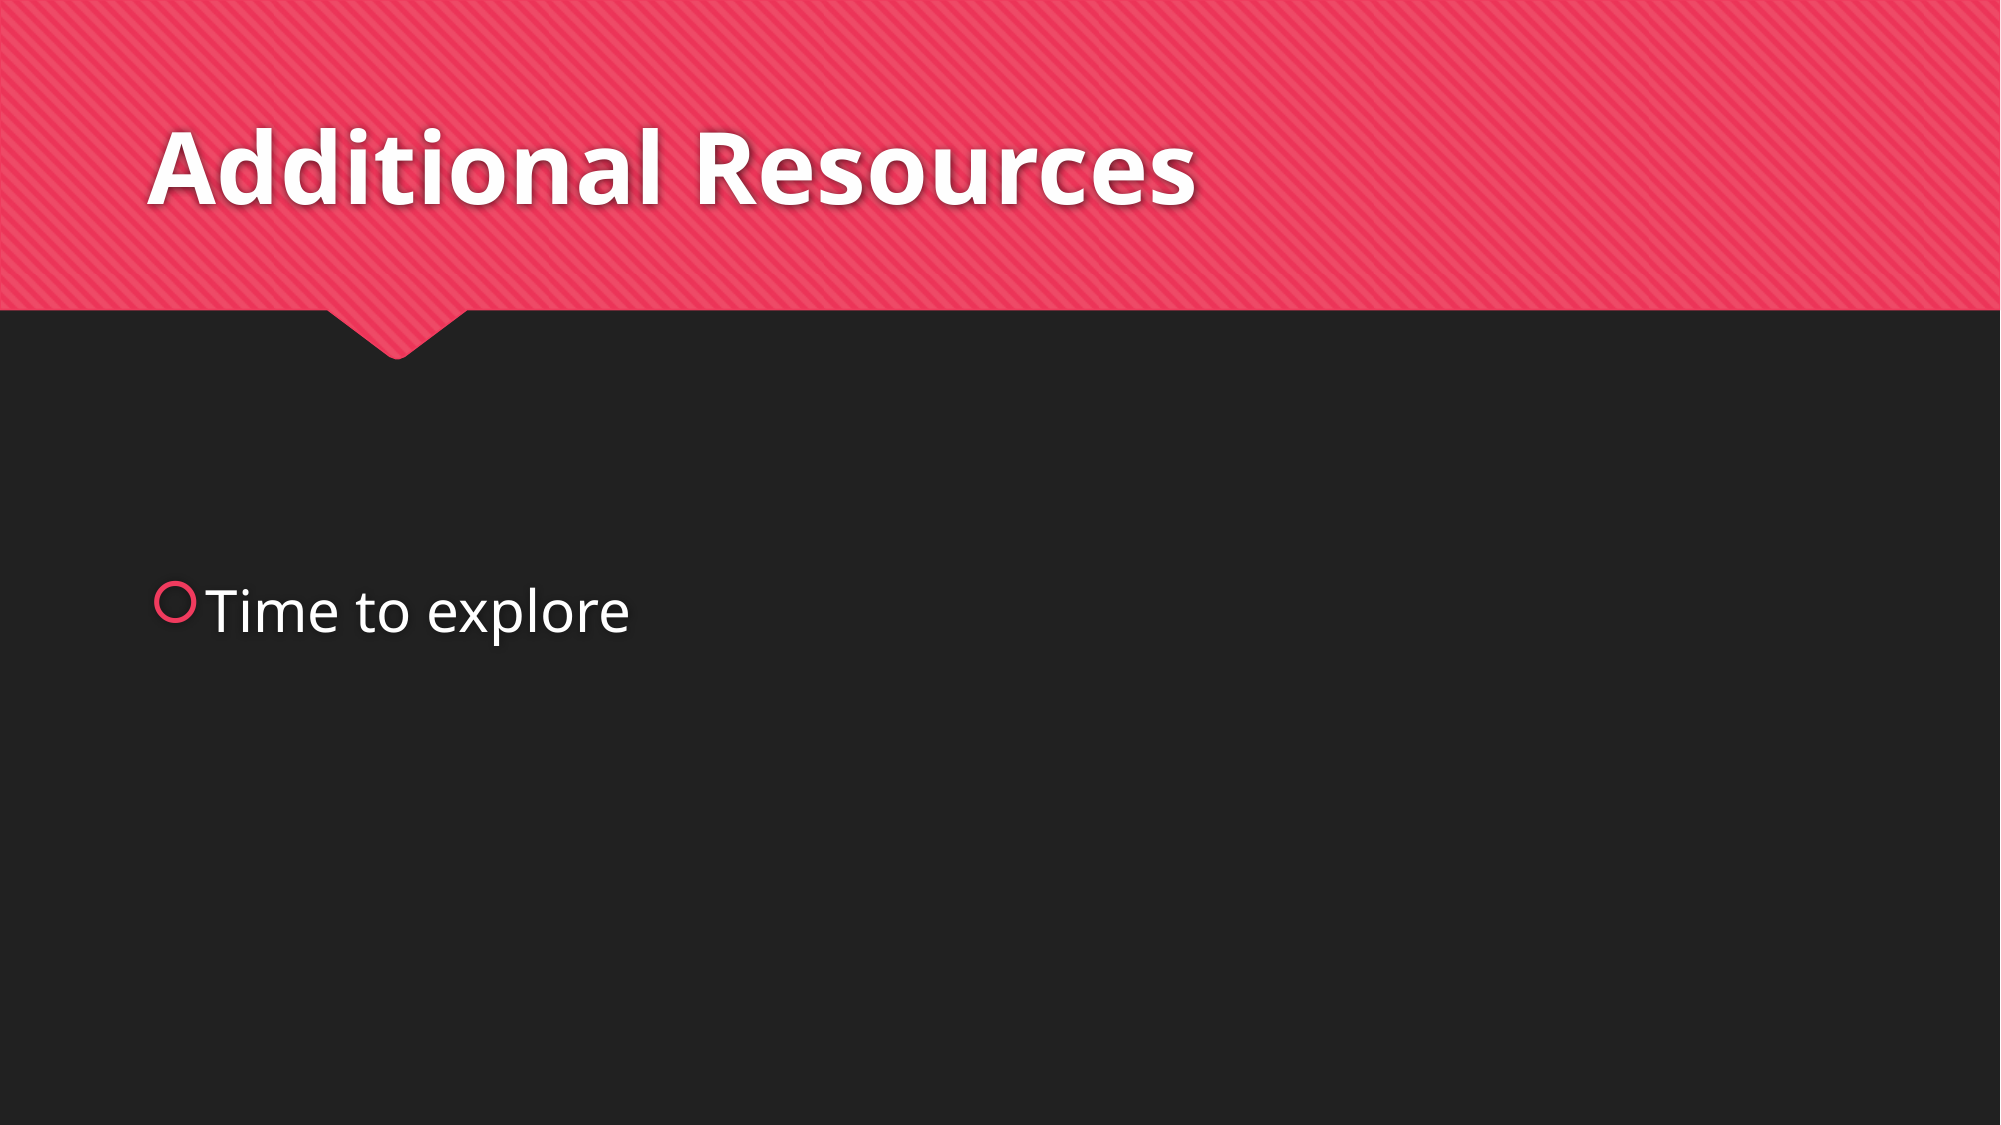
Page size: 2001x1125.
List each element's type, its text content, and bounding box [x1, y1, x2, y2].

list Time to explore [134, 364, 1939, 962]
title Additional Resources [132, 73, 1868, 233]
